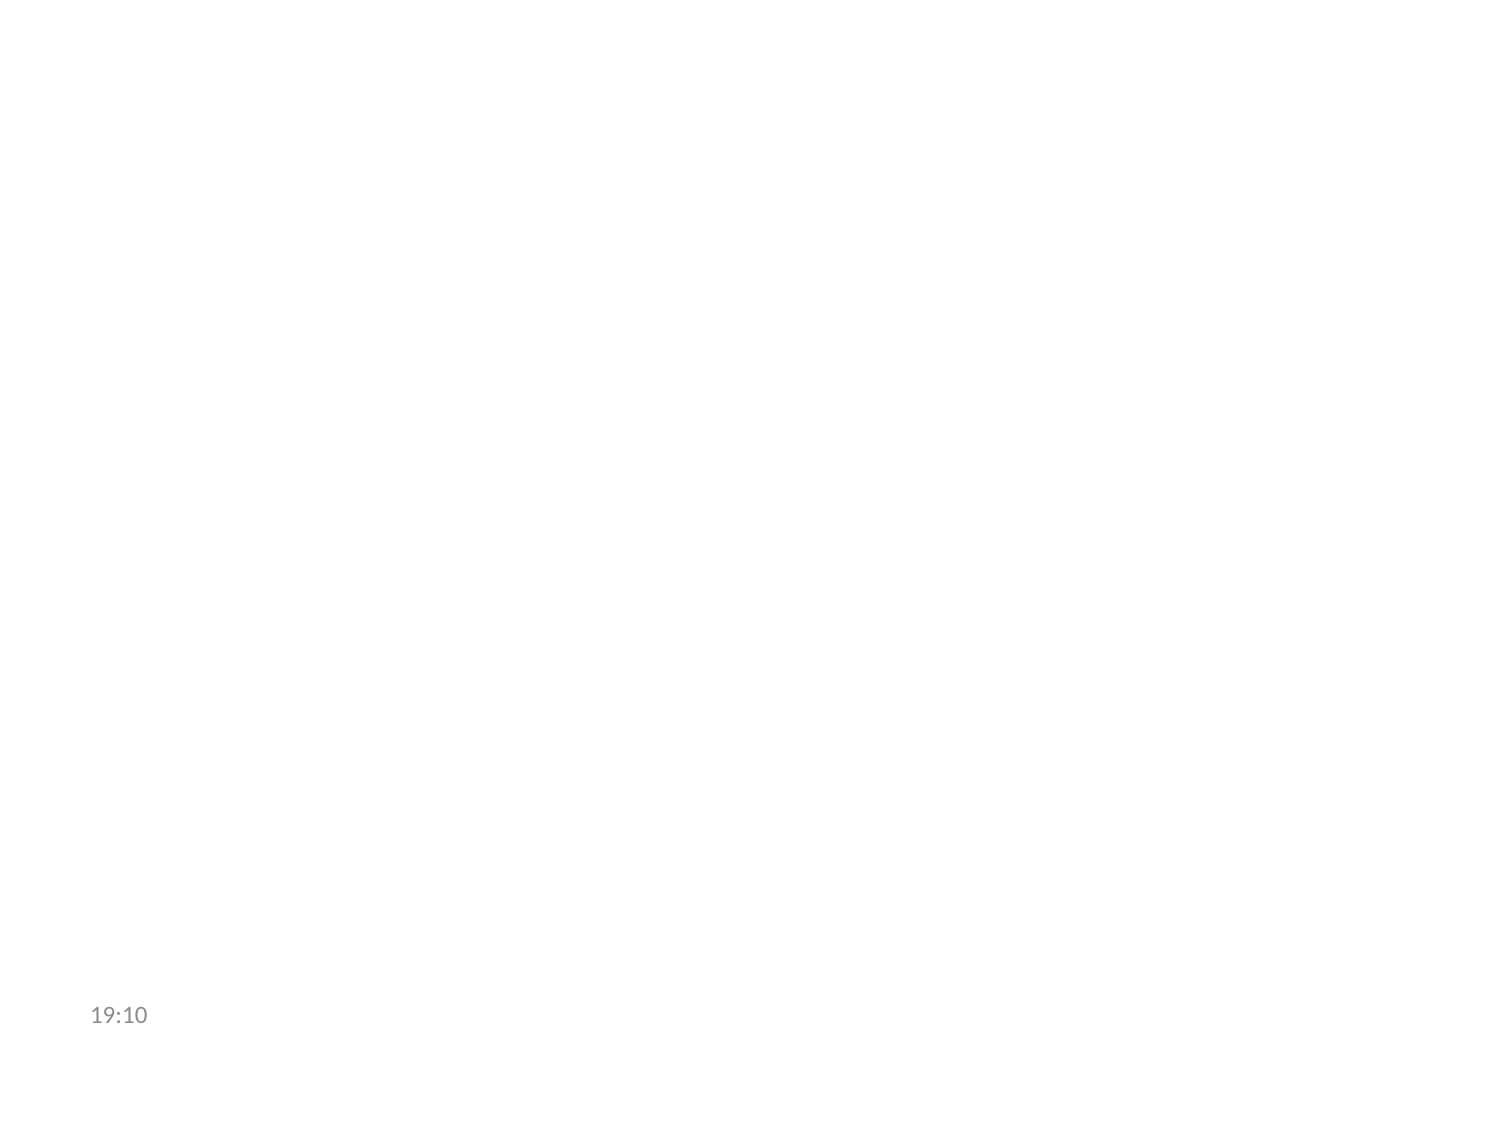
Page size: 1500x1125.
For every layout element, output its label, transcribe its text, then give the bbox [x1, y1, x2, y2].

text_box 15:35 [75, 983, 425, 1044]
